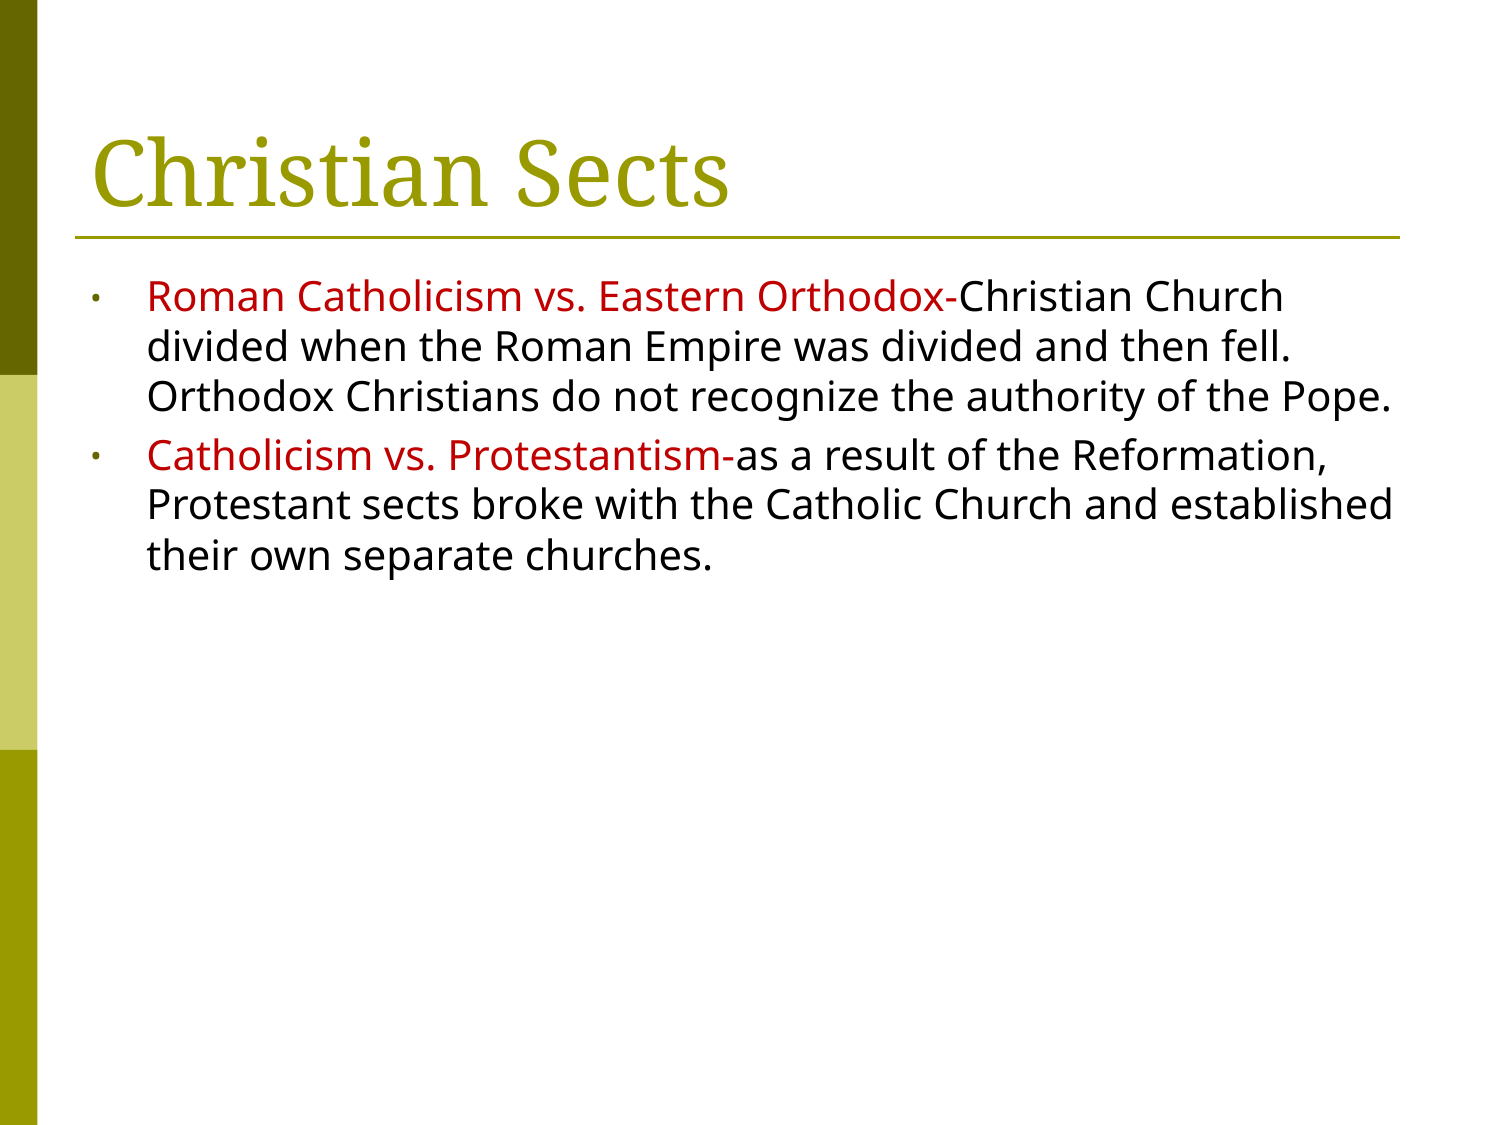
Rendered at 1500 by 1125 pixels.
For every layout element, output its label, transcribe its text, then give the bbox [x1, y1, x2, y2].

list Roman Catholicism vs. Eastern Orthodox-Christian Church divided when the Roman Empire was divided and then fell. Orthodox Christians do not recognize the authority of the Pope. Catholicism vs. Protestantism-as a result of the Reformation, Protestant sects broke with the Catholic Church and established their own separate churches. [75, 262, 1425, 1006]
title Christian Sects [75, 45, 1425, 233]
